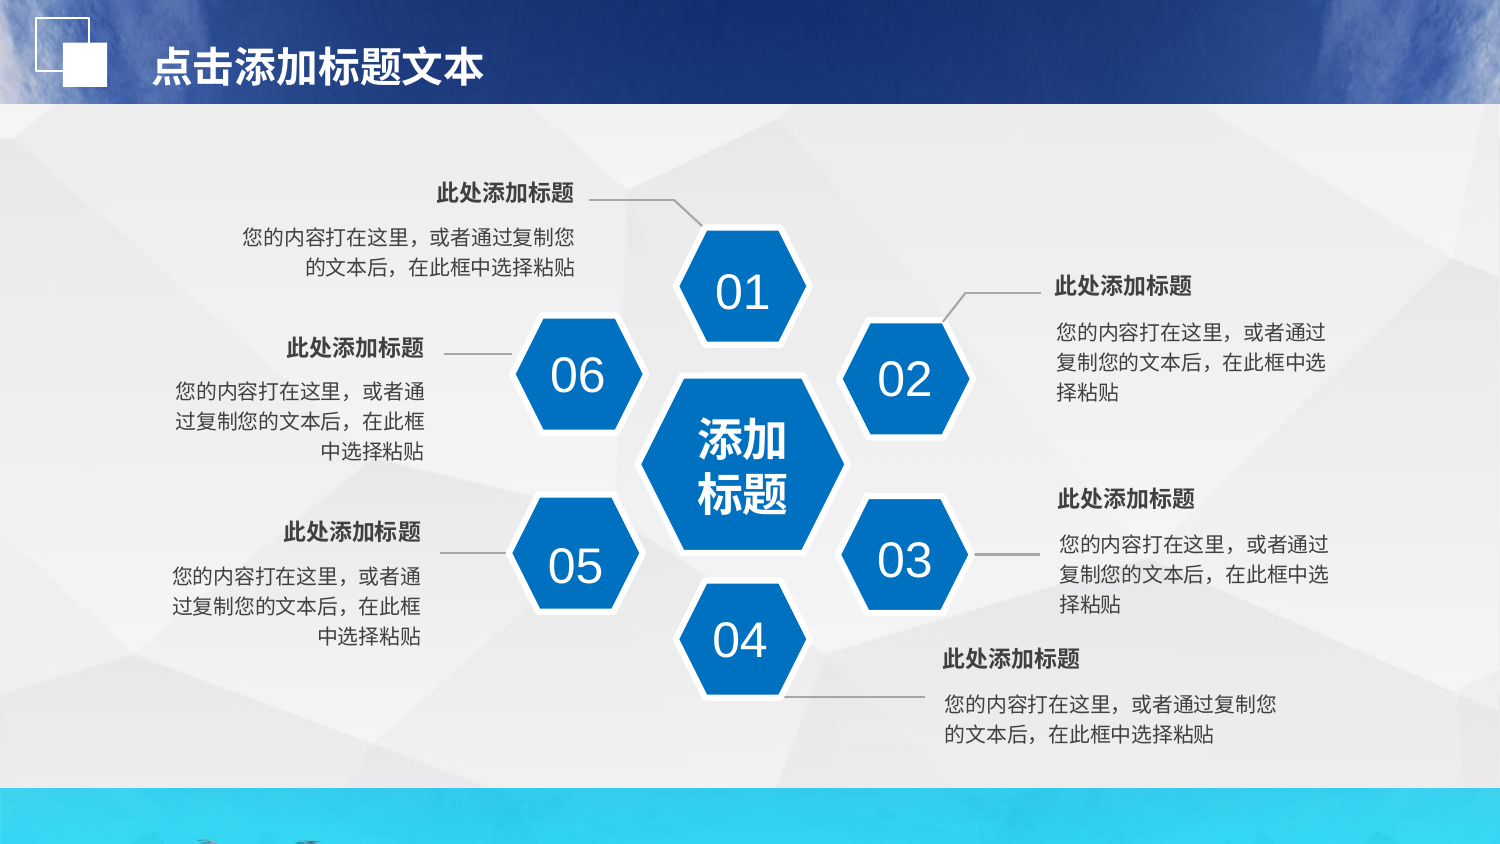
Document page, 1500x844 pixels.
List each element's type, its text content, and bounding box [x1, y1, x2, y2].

text_box 点击添加标题文本 [136, 33, 501, 99]
picture [0, 0, 1500, 844]
text_box 您的内容打在这里，或者通过复制您的文本后，在此框中选择粘贴 [934, 681, 1296, 752]
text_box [675, 227, 811, 346]
text_box 此处添加标题 [1043, 267, 1203, 305]
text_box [942, 292, 1042, 322]
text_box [589, 199, 706, 230]
text_box 此处添加标题 [425, 173, 585, 212]
text_box 您的内容打在这里，或者通过复制您的文本后，在此框中选择粘贴 [1046, 309, 1346, 410]
text_box 您的内容打在这里，或者通过复制您的文本后，在此框中选择粘贴 [218, 214, 585, 285]
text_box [508, 494, 644, 612]
text_box 此处添加标题 [1047, 479, 1207, 517]
text_box 您的内容打在这里，或者通过复制您的文本后，在此框中选择粘贴 [151, 553, 432, 654]
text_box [837, 495, 973, 614]
text_box 此处添加标题 [931, 639, 1091, 677]
text_box 您的内容打在这里，或者通过复制您的文本后，在此框中选择粘贴 [1049, 521, 1348, 622]
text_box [637, 375, 849, 554]
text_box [511, 315, 647, 434]
text_box 您的内容打在这里，或者通过复制您的文本后，在此框中选择粘贴 [154, 369, 435, 470]
text_box 此处添加标题 [276, 328, 435, 366]
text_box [675, 580, 811, 698]
text_box 此处添加标题 [272, 512, 432, 551]
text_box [838, 319, 974, 438]
